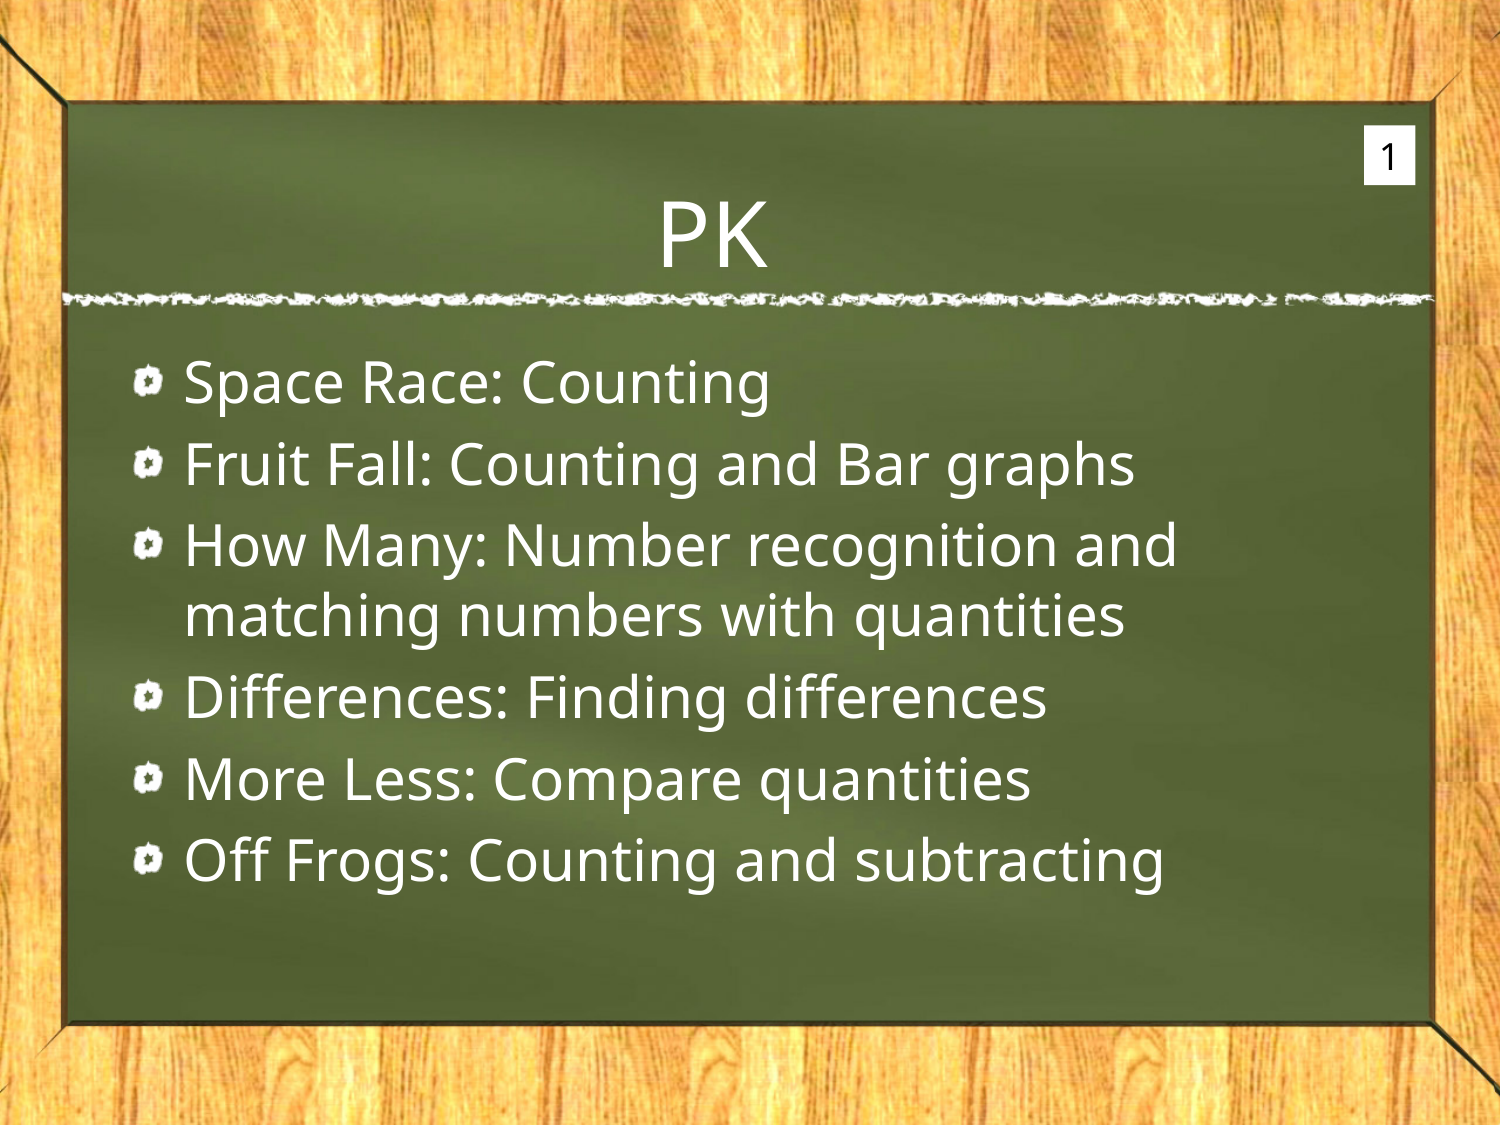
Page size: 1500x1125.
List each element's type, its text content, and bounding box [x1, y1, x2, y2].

list Space Race: Counting Fruit Fall: Counting and Bar graphs How Many: Number recognition and matching numbers with quantities Differences: Finding differences More Less: Compare quantities Off Frogs: Counting and subtracting [112, 337, 1388, 1013]
picture [0, 0, 1500, 1125]
text_box 1 [1364, 125, 1416, 186]
title PK [112, 137, 1288, 326]
